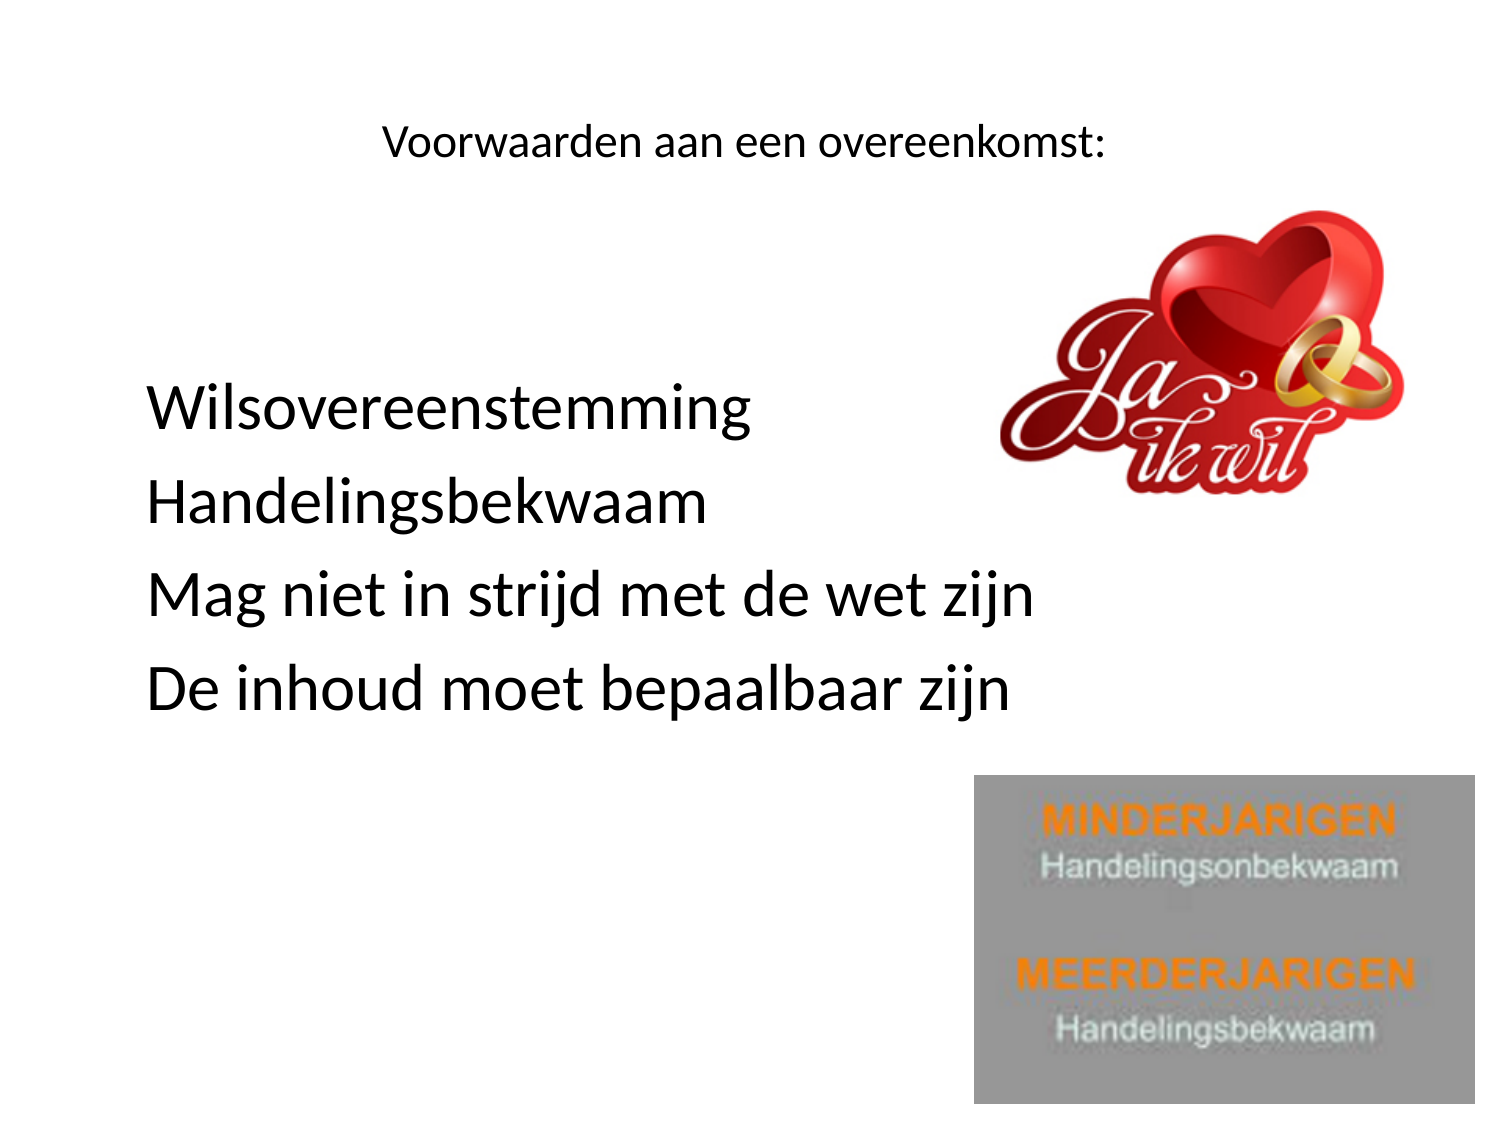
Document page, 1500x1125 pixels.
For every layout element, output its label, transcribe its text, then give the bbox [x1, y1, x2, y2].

title Voorwaarden aan een overeenkomst: [75, 45, 1425, 233]
picture [974, 774, 1475, 1104]
list Wilsovereenstemming Handelingsbekwaam Mag niet in strijd met de wet zijn De inhoud moet bepaalbaar zijn [75, 262, 1425, 1005]
picture [974, 203, 1420, 505]
